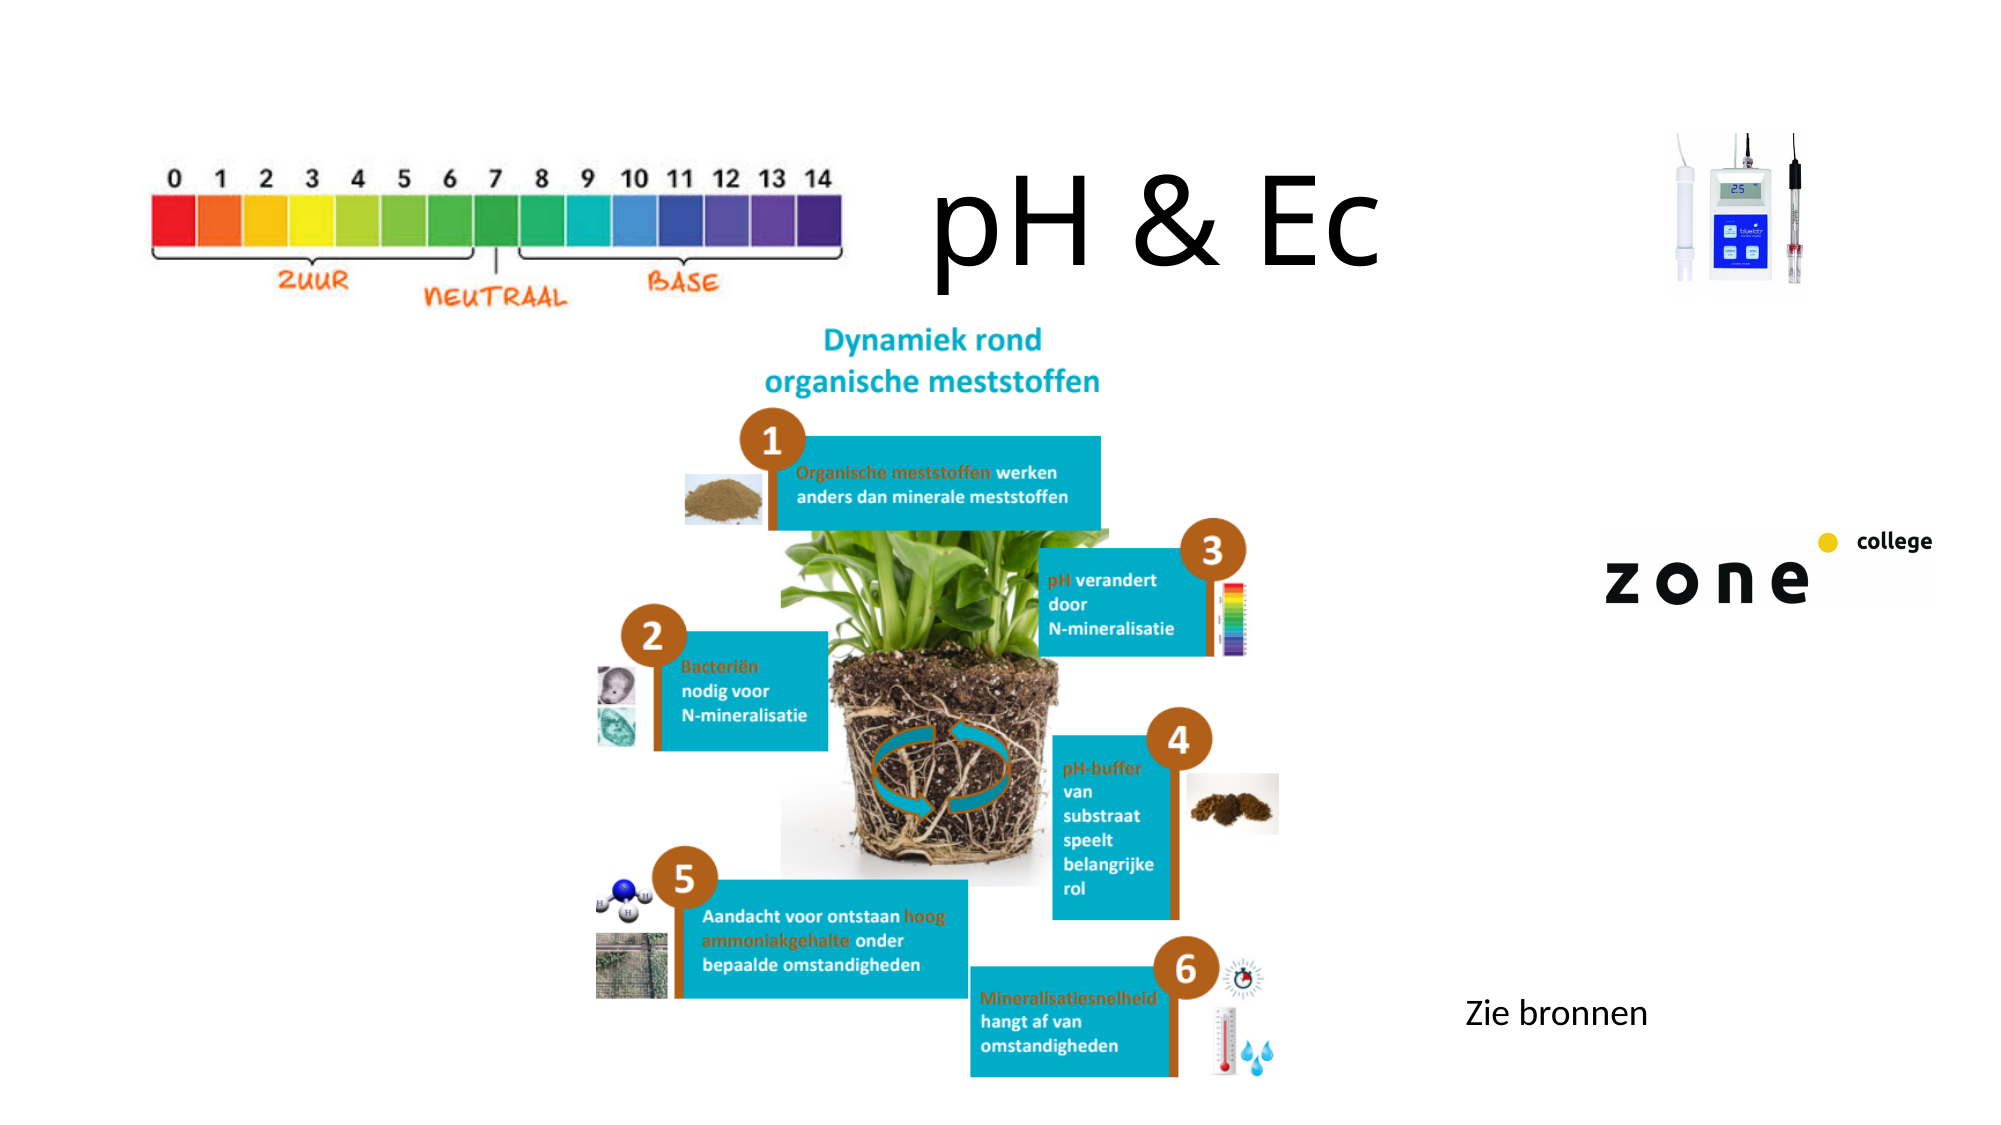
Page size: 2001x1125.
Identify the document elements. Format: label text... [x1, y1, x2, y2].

picture [136, 147, 1286, 1112]
text_box pH & Ec [912, 133, 1399, 298]
text_box Zie bronnen [1450, 980, 1888, 1040]
picture [1654, 133, 1821, 299]
picture [1606, 531, 1932, 605]
